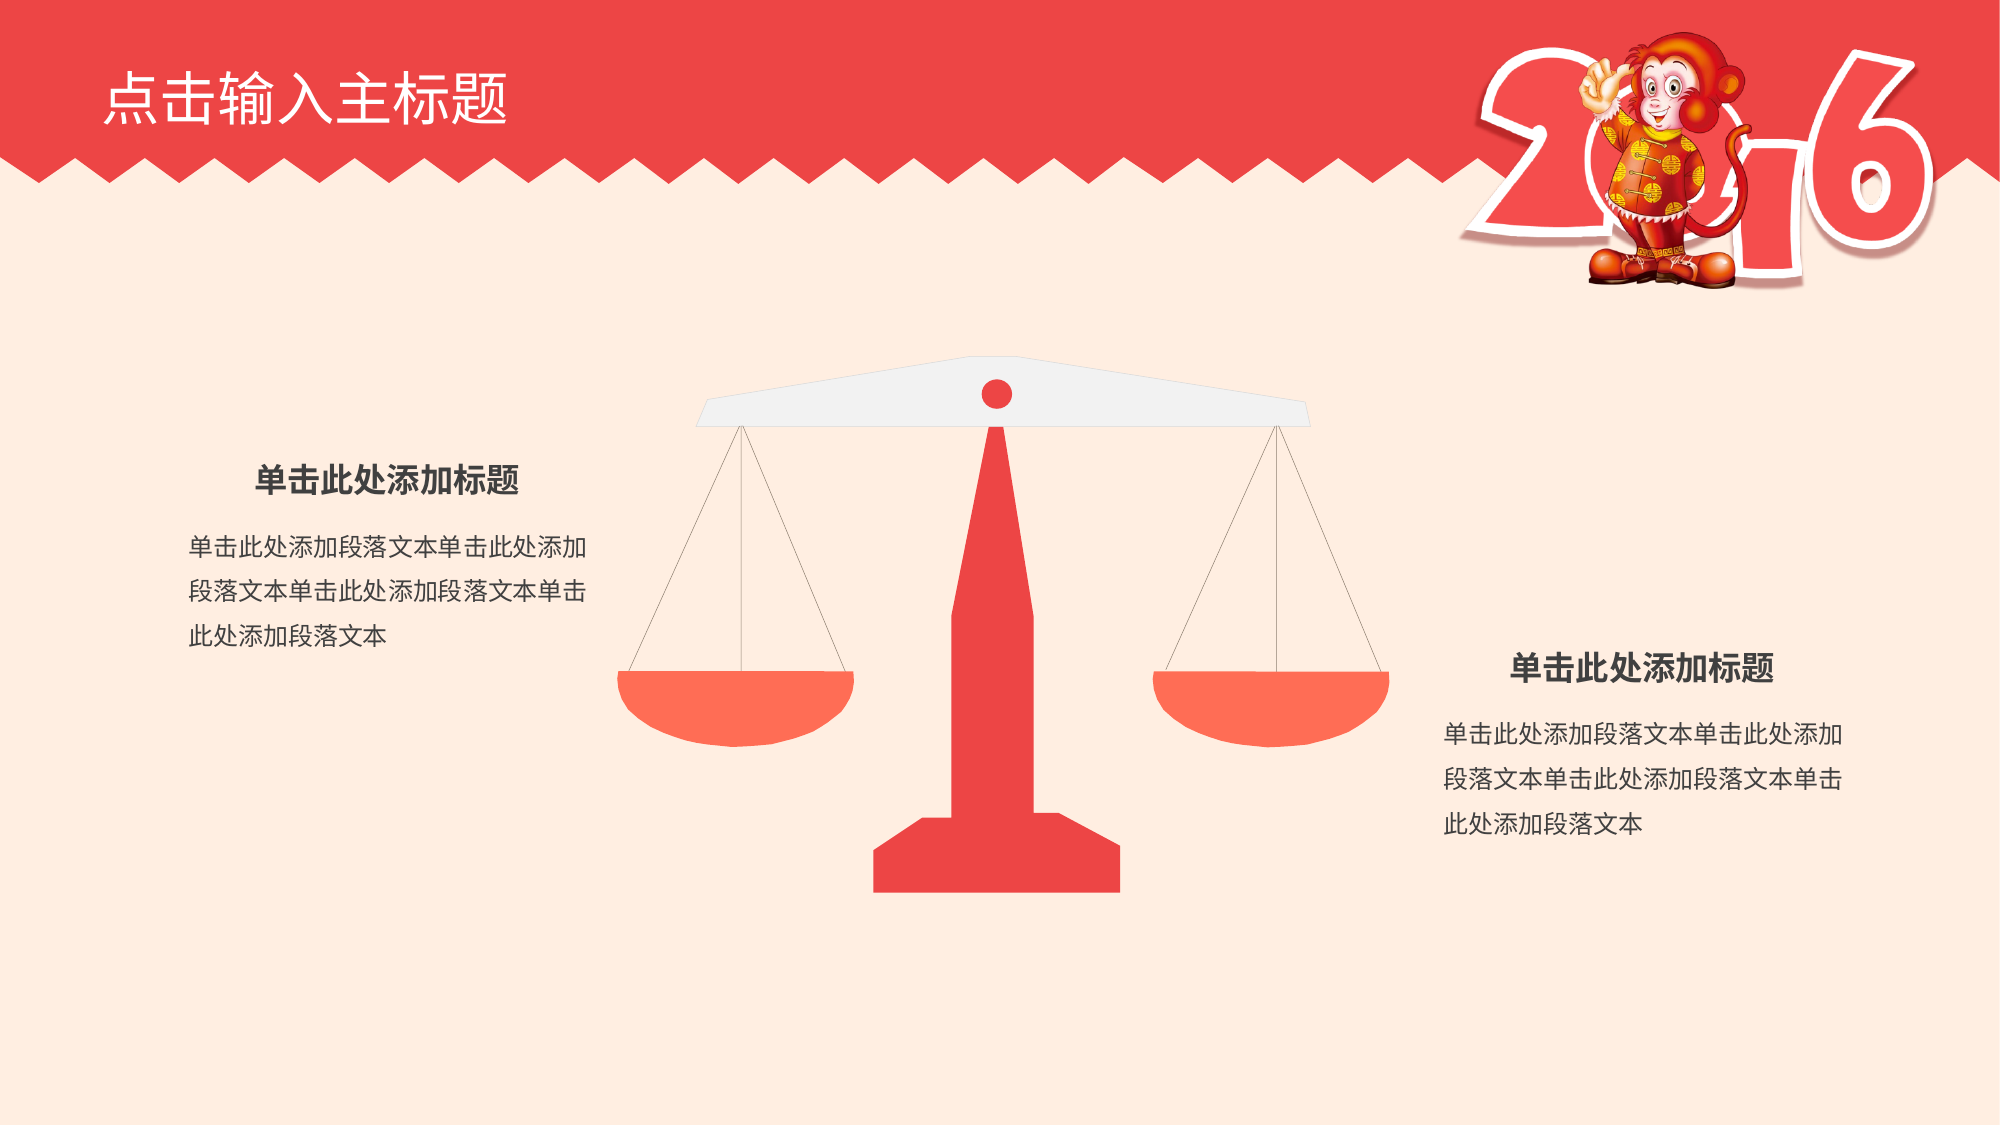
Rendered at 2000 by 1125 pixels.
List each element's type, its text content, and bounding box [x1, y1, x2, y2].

text_box [697, 356, 1310, 427]
text_box 单击此处添加段落文本单击此处添加段落文本单击此处添加段落文本单击此处添加段落文本 [173, 508, 606, 659]
text_box 单击此处添加标题 [1467, 639, 1817, 695]
text_box 点击输入主标题 [86, 54, 525, 140]
text_box 单击此处添加段落文本单击此处添加段落文本单击此处添加段落文本单击此处添加段落文本 [1428, 696, 1861, 847]
text_box 单击此处添加标题 [212, 451, 562, 508]
text_box [873, 427, 1121, 893]
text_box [1152, 425, 1390, 748]
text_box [616, 425, 855, 748]
picture [1454, 0, 2000, 450]
text_box [981, 379, 1013, 409]
